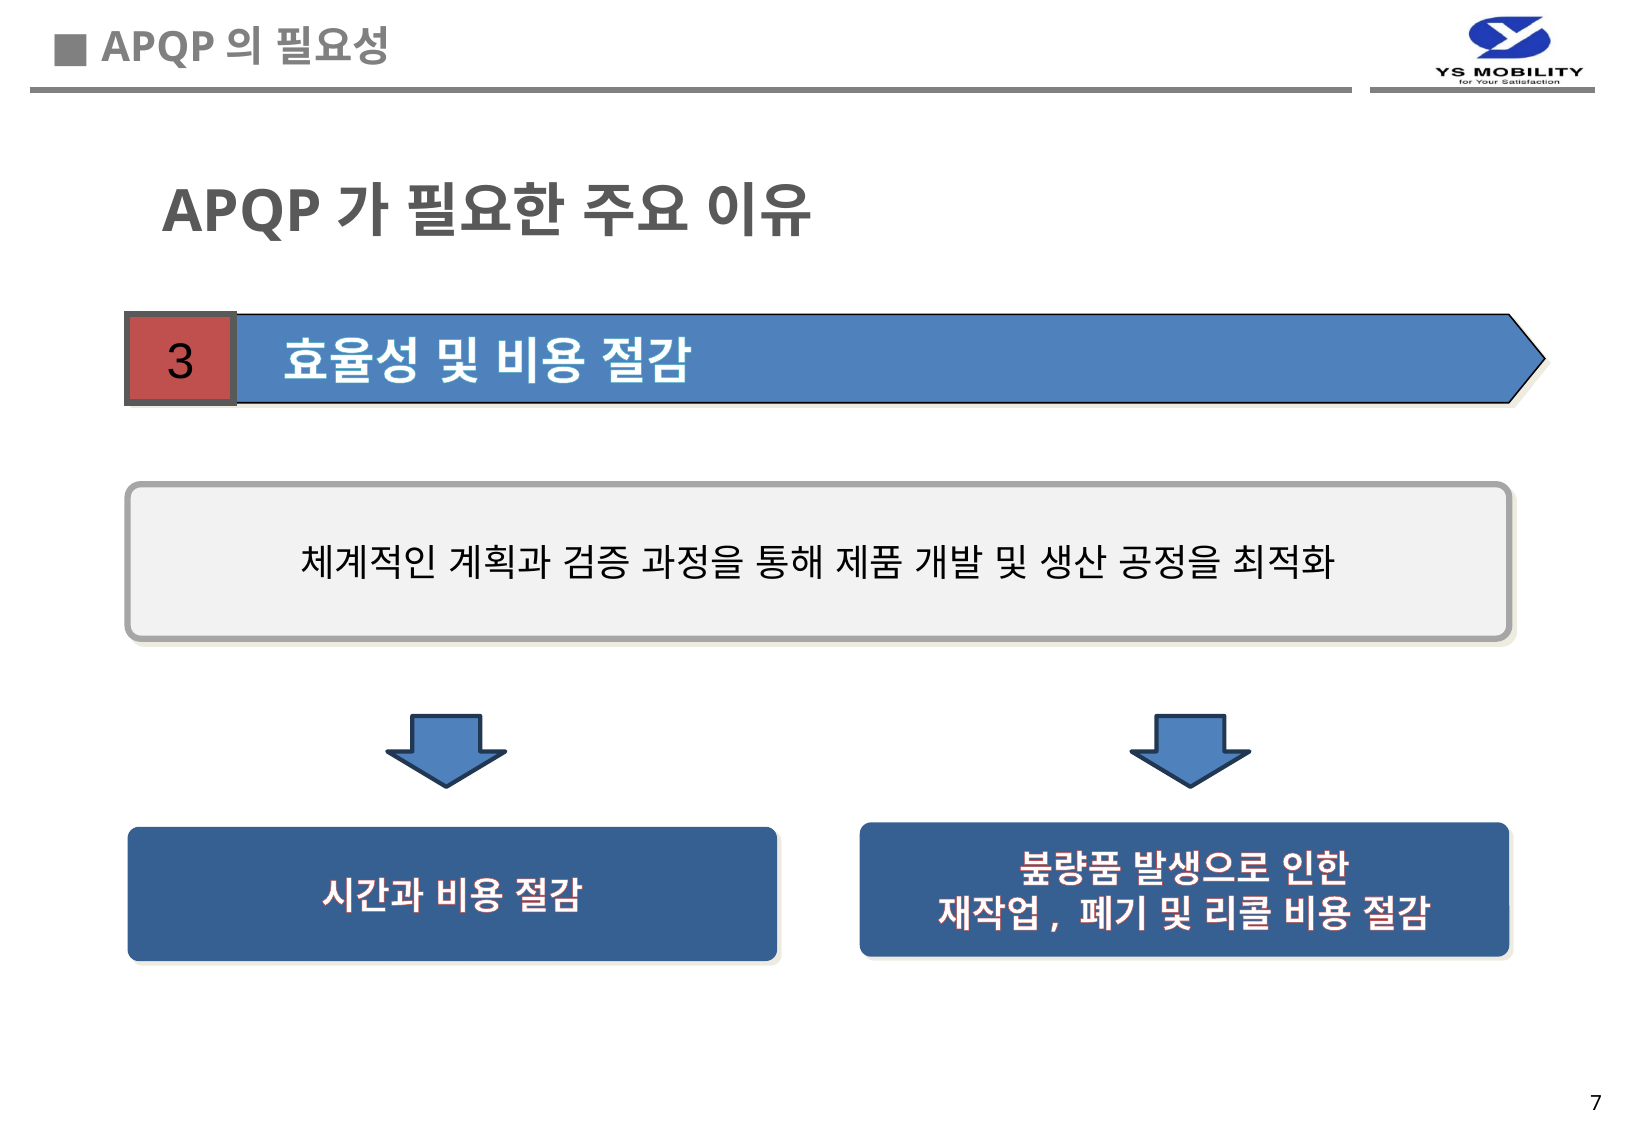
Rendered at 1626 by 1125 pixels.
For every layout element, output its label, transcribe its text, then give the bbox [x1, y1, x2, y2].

text_box 시간과 비용 절감 [127, 826, 778, 962]
text_box 붚량품 발생으로 인한 재작업, 폐기 및 리콜 비용 절감 [859, 822, 1510, 957]
text_box APQP가 필요한 주요 이유 [56, 165, 919, 251]
text_box 체계적인 계획과 검증 과정을 통해 제품 개발 및 생산 공정을 최적화 [127, 484, 1510, 639]
text_box 3 [127, 314, 234, 403]
text_box [1129, 713, 1252, 789]
text_box 효율성 및 비용 절감 [234, 314, 1545, 403]
text_box [385, 713, 508, 789]
text_box ■ APQP의 필요성 [36, 12, 1262, 78]
picture [1414, 14, 1586, 87]
